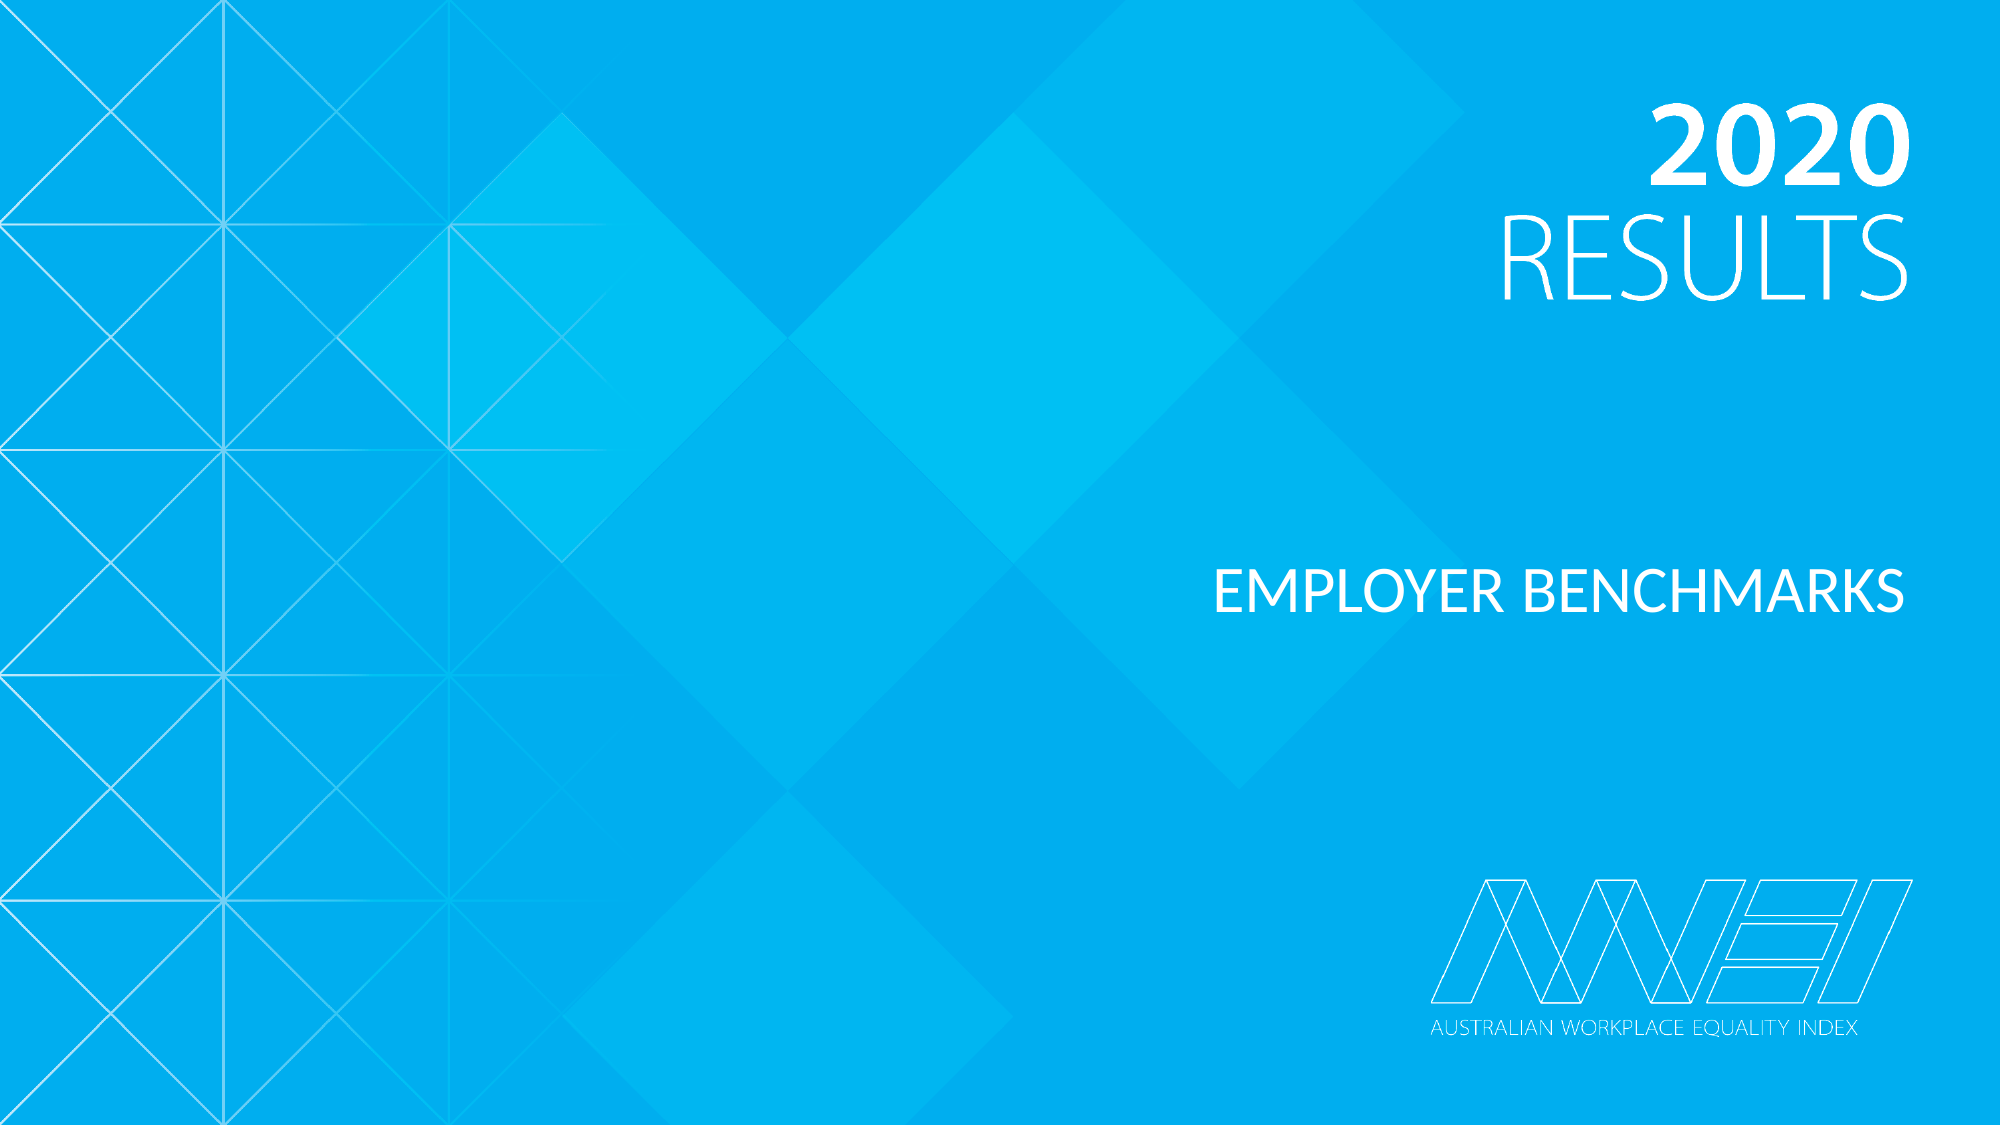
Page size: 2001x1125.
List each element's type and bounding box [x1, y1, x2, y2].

picture [1622, 215, 1667, 300]
picture [1365, 569, 1403, 612]
picture [1810, 570, 1838, 611]
picture [1505, 216, 1552, 299]
picture [1442, 570, 1466, 611]
picture [1768, 570, 1803, 611]
picture [1474, 570, 1502, 611]
picture [1652, 104, 1705, 184]
picture [1250, 570, 1295, 611]
picture [1306, 570, 1333, 611]
picture [1568, 216, 1610, 299]
picture [1797, 216, 1856, 299]
picture [1594, 570, 1627, 611]
picture [1635, 569, 1665, 612]
picture [1878, 569, 1903, 612]
picture [1717, 104, 1774, 186]
picture [1562, 570, 1586, 611]
picture [0, 0, 350, 1125]
picture [0, 672, 83, 679]
picture [446, 224, 579, 451]
picture [1715, 570, 1760, 611]
picture [1762, 216, 1804, 299]
picture [1526, 570, 1554, 611]
picture [1685, 216, 1741, 300]
picture [1786, 104, 1839, 184]
picture [1862, 215, 1906, 300]
picture [1406, 570, 1435, 611]
picture [1851, 104, 1908, 186]
picture [1217, 570, 1241, 611]
picture [1846, 570, 1873, 611]
picture [1673, 570, 1704, 611]
picture [1340, 570, 1361, 611]
